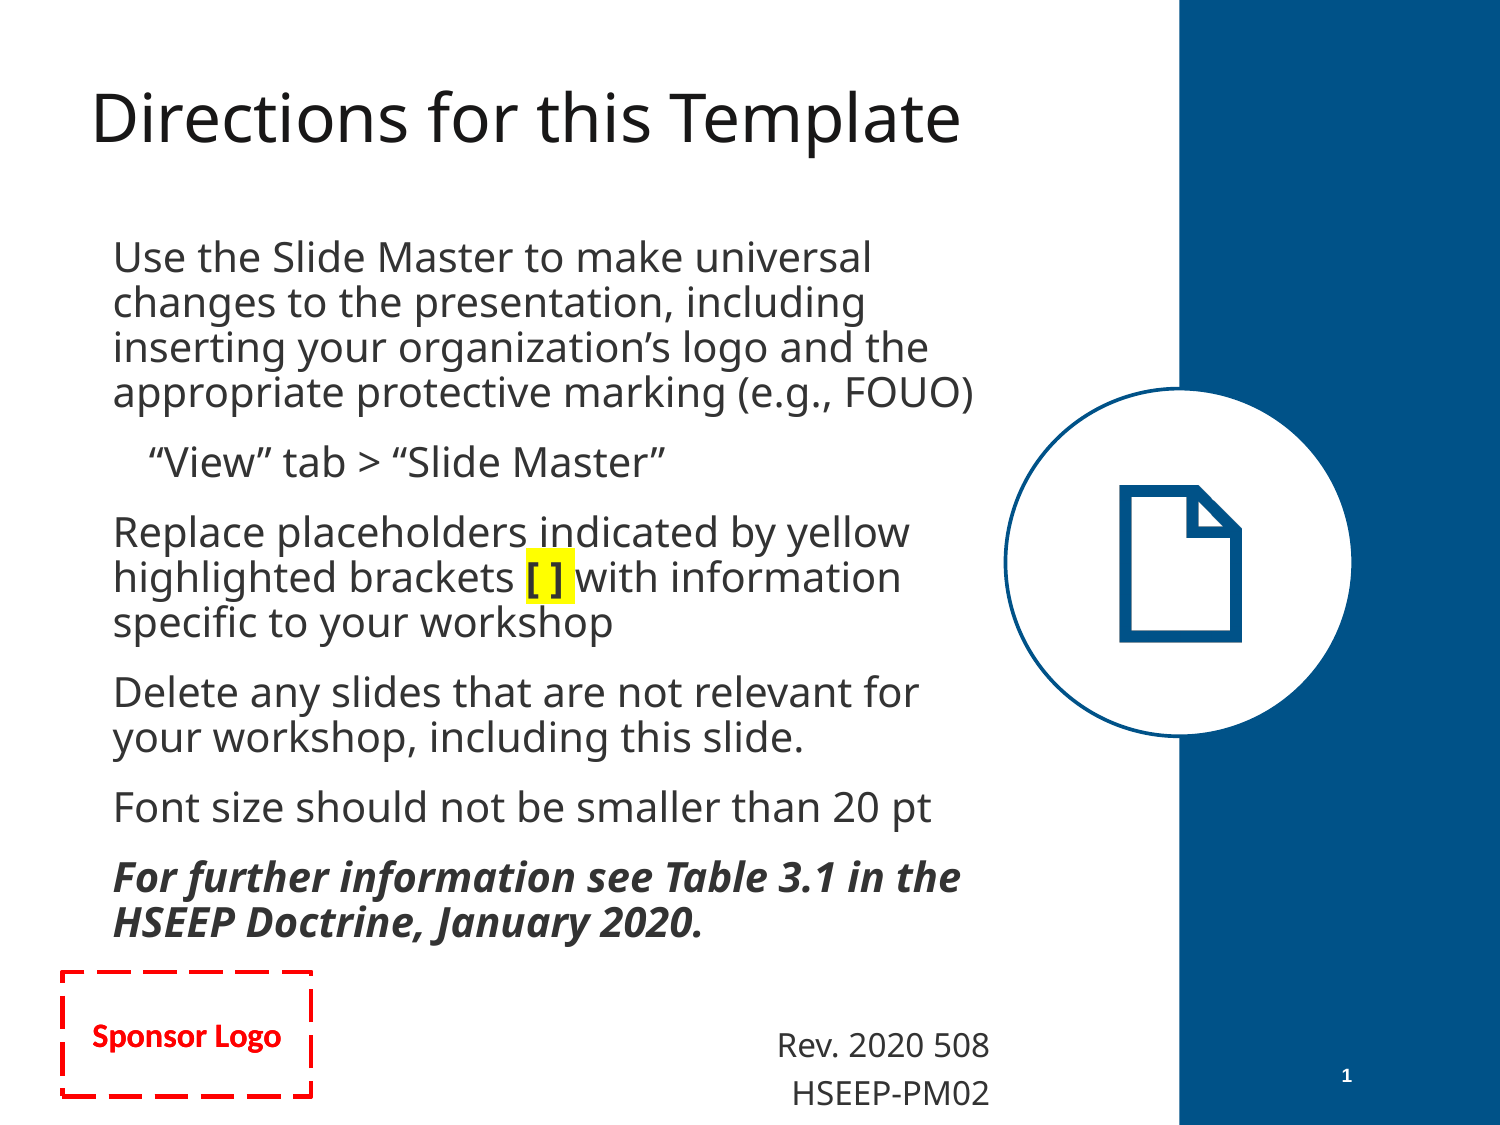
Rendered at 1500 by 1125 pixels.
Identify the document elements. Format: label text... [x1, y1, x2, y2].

slide_number 1 [1242, 1052, 1368, 1098]
title Directions for this Template [75, 33, 1046, 197]
text_box [1177, 0, 1500, 1125]
list Use the Slide Master to make universal changes to the presentation, including inserting your organization’s logo and the appropriate protective marking (e.g., FOUO) “View” tab > “Slide Master” Replace placeholders indicated by yellow highlighted brackets [ ] with information specific to your workshop Delete any slides that are not relevant for your workshop, including this slide. Font size should not be smaller than 20 pt For further information see Table 3.1 in the HSEEP Doctrine, January 2020. Rev. 2020 508 HSEEP-PM02 [97, 350, 1006, 1000]
text_box [1003, 386, 1356, 739]
picture [1086, 469, 1275, 658]
